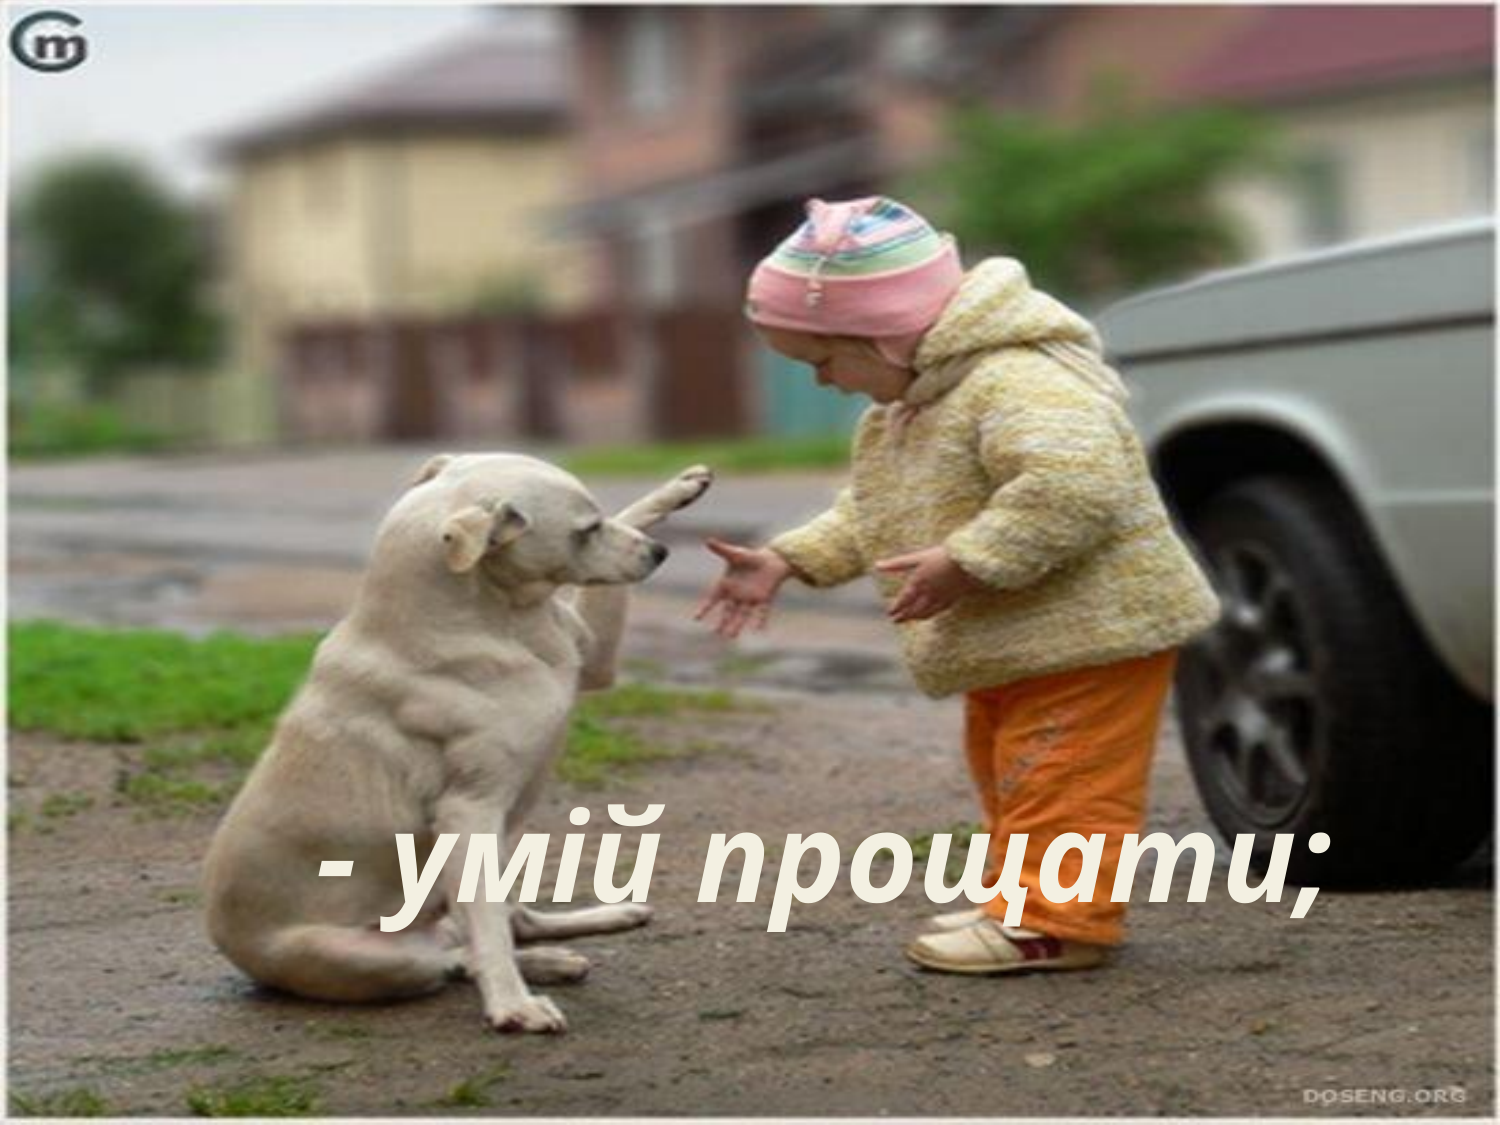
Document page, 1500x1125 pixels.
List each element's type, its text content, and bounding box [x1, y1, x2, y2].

title - умій прощати; [150, 834, 1500, 1022]
picture [0, 0, 1500, 1125]
